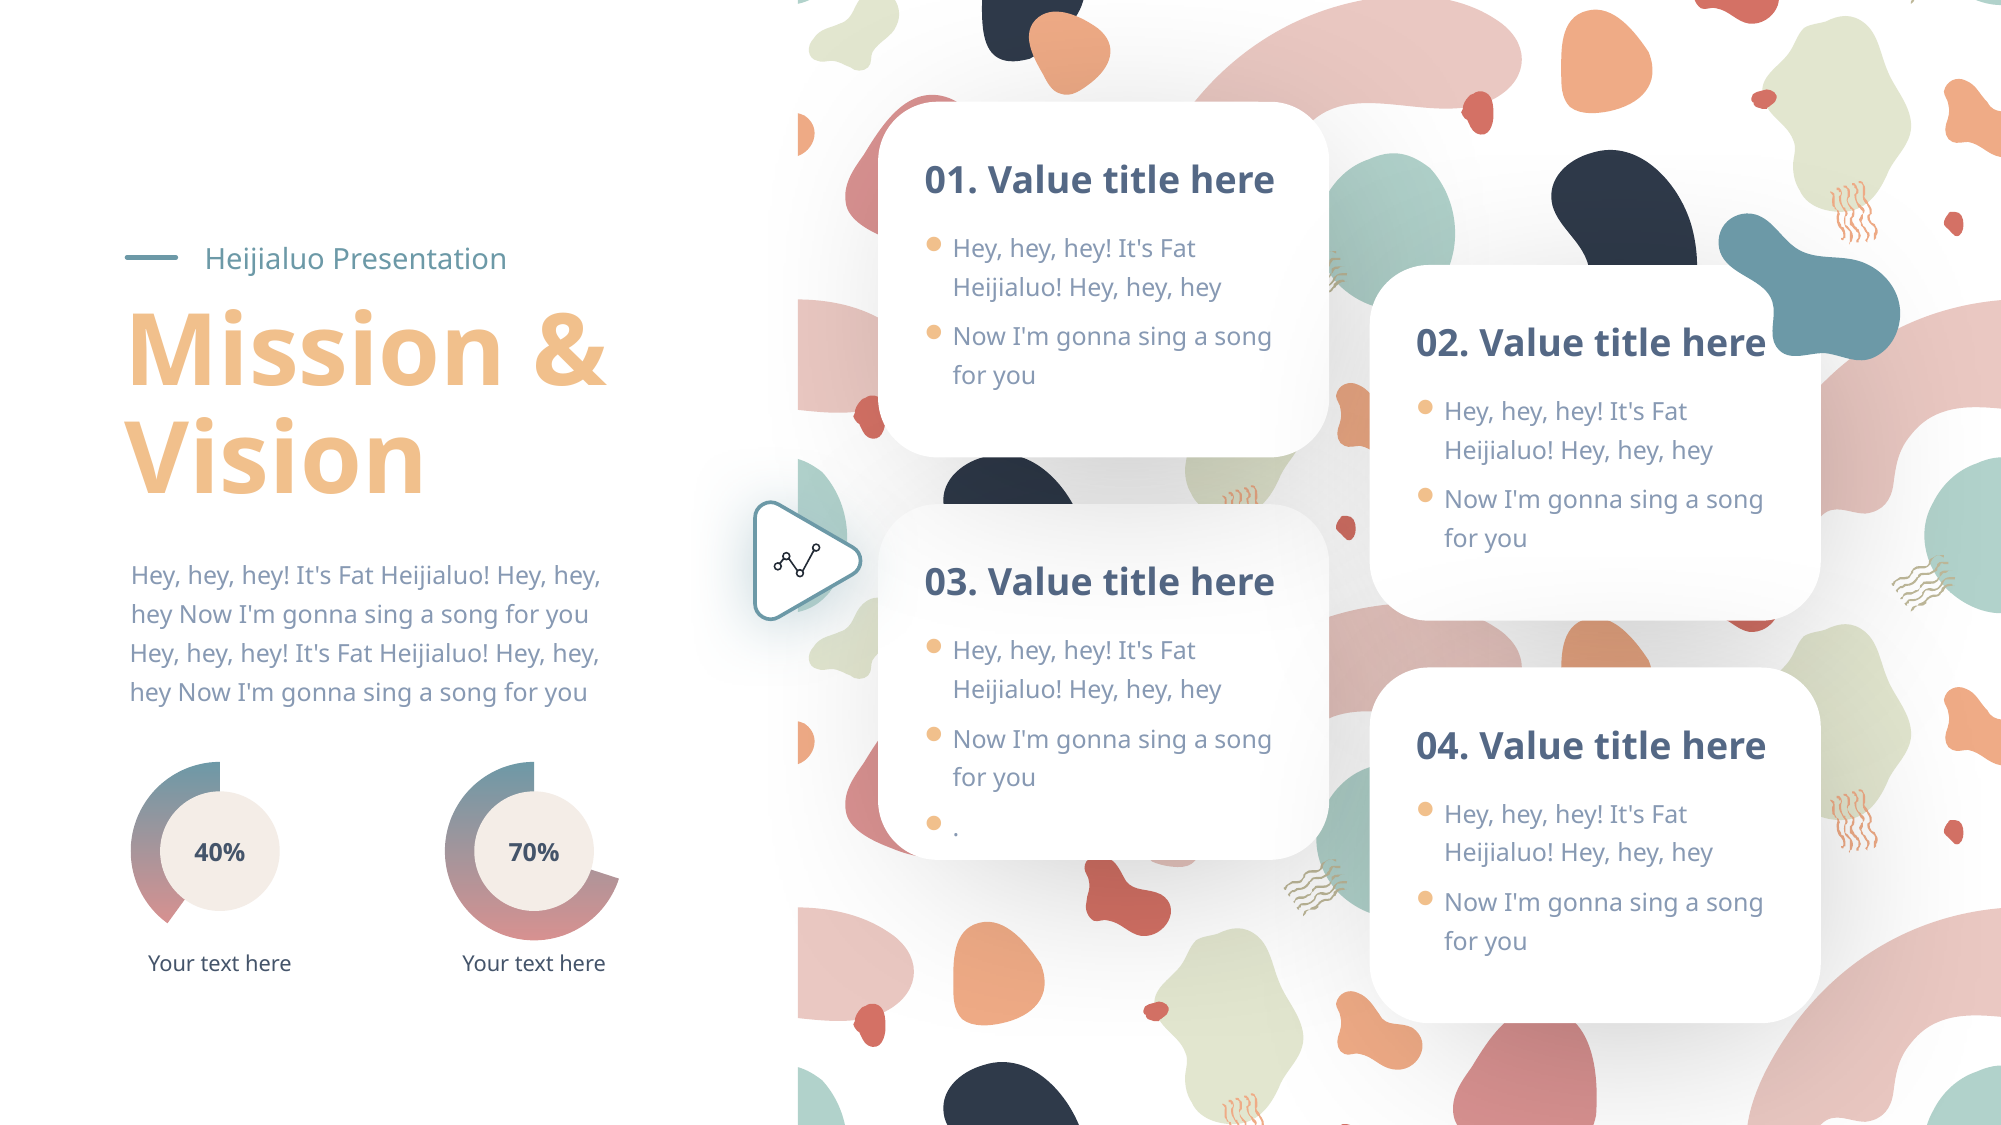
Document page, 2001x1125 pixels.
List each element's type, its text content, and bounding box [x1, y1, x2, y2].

text_box Hey, hey, hey! It's Fat Heijialuo! Hey, hey, hey Now I'm gonna sing a song for you [116, 543, 531, 621]
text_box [754, 501, 861, 620]
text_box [878, 504, 1330, 860]
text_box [441, 737, 627, 984]
text_box Hey, hey, hey! It's Fat Heijialuo! Hey, hey, hey Now I'm gonna sing a song for you [114, 621, 531, 715]
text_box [1369, 265, 1821, 621]
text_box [1369, 667, 1821, 1024]
picture [531, 0, 2000, 1125]
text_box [109, 233, 769, 526]
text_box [878, 101, 1330, 458]
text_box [126, 737, 313, 984]
